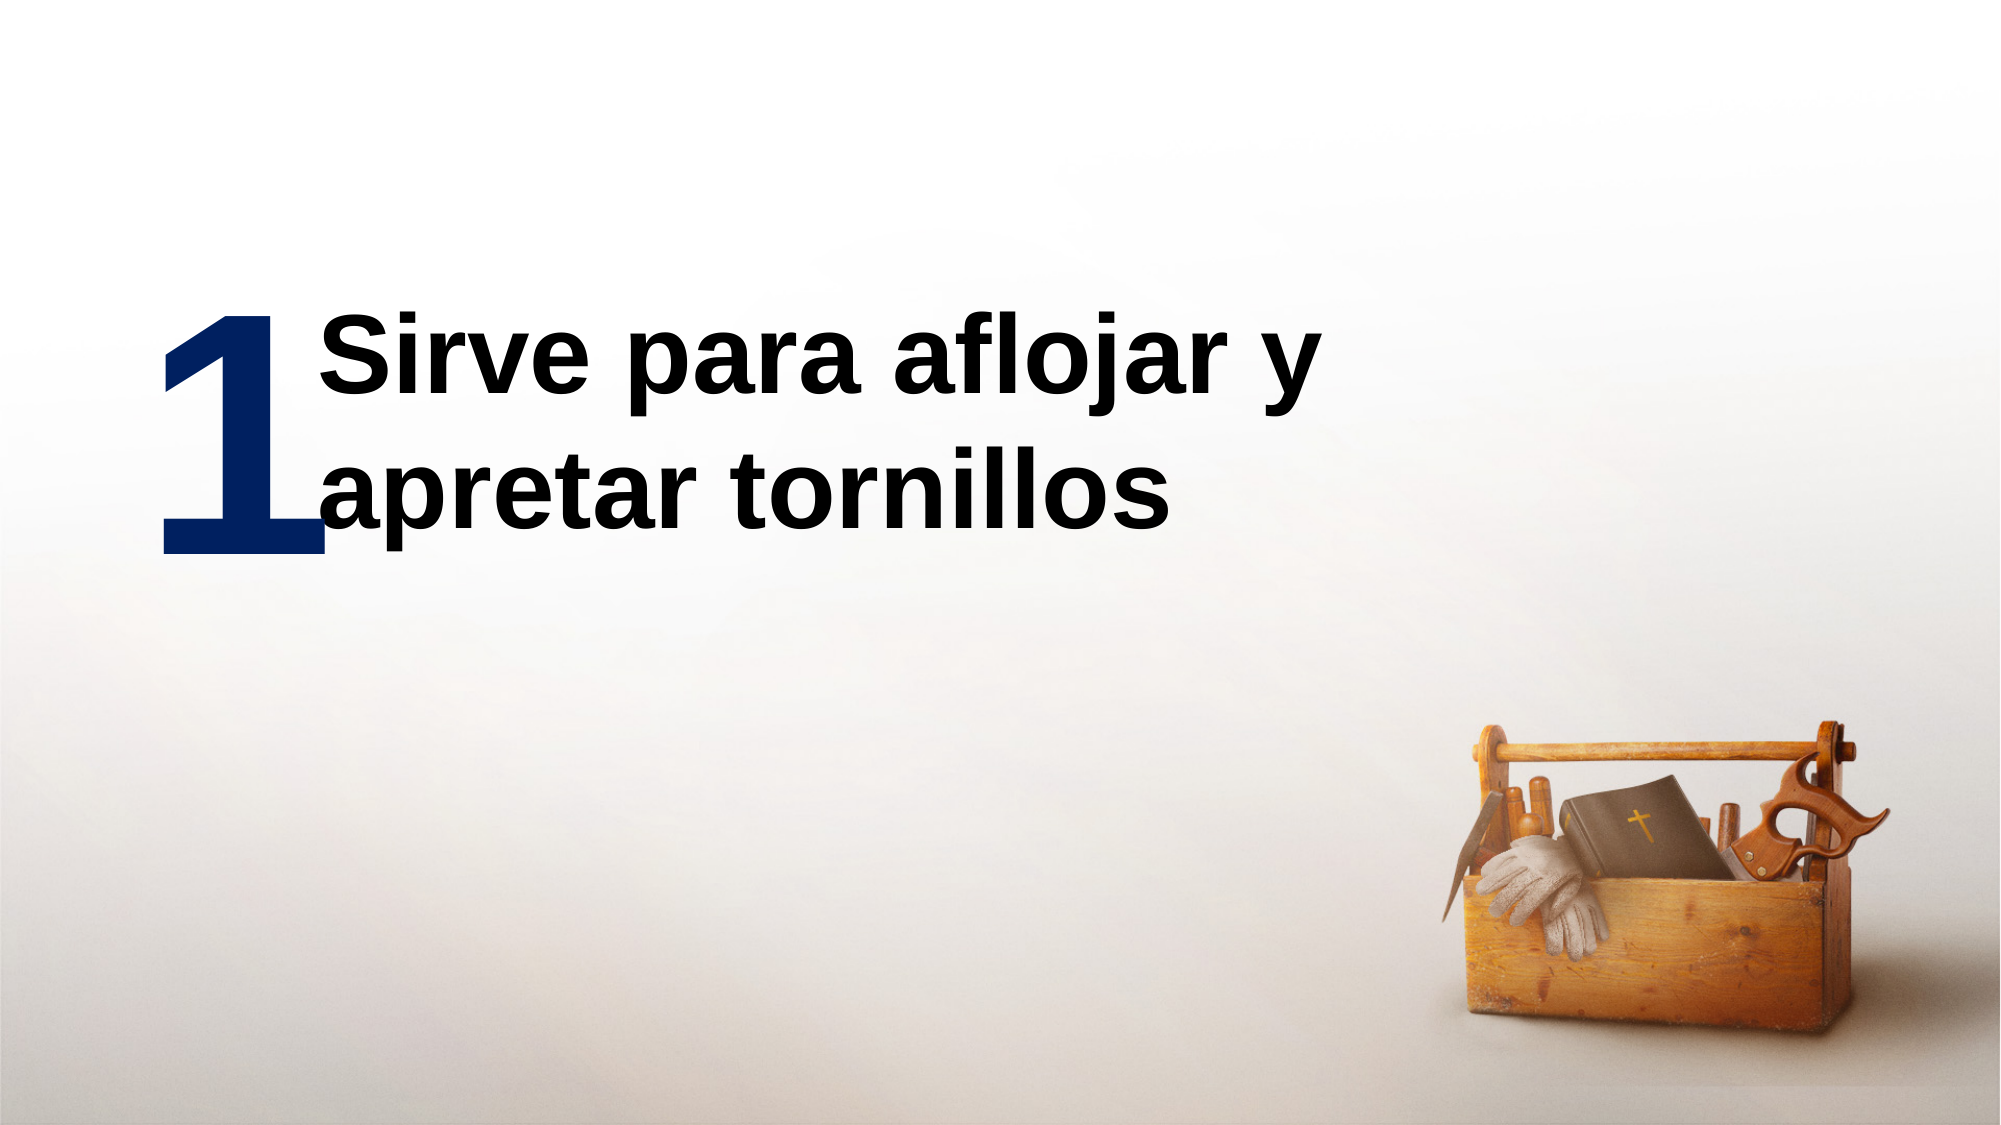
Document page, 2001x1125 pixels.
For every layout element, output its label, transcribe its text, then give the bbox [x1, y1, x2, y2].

text_box 1 [128, 200, 345, 631]
picture [0, 0, 2001, 1125]
text_box Sirve para aflojar y apretar tornillos [345, 274, 1659, 559]
